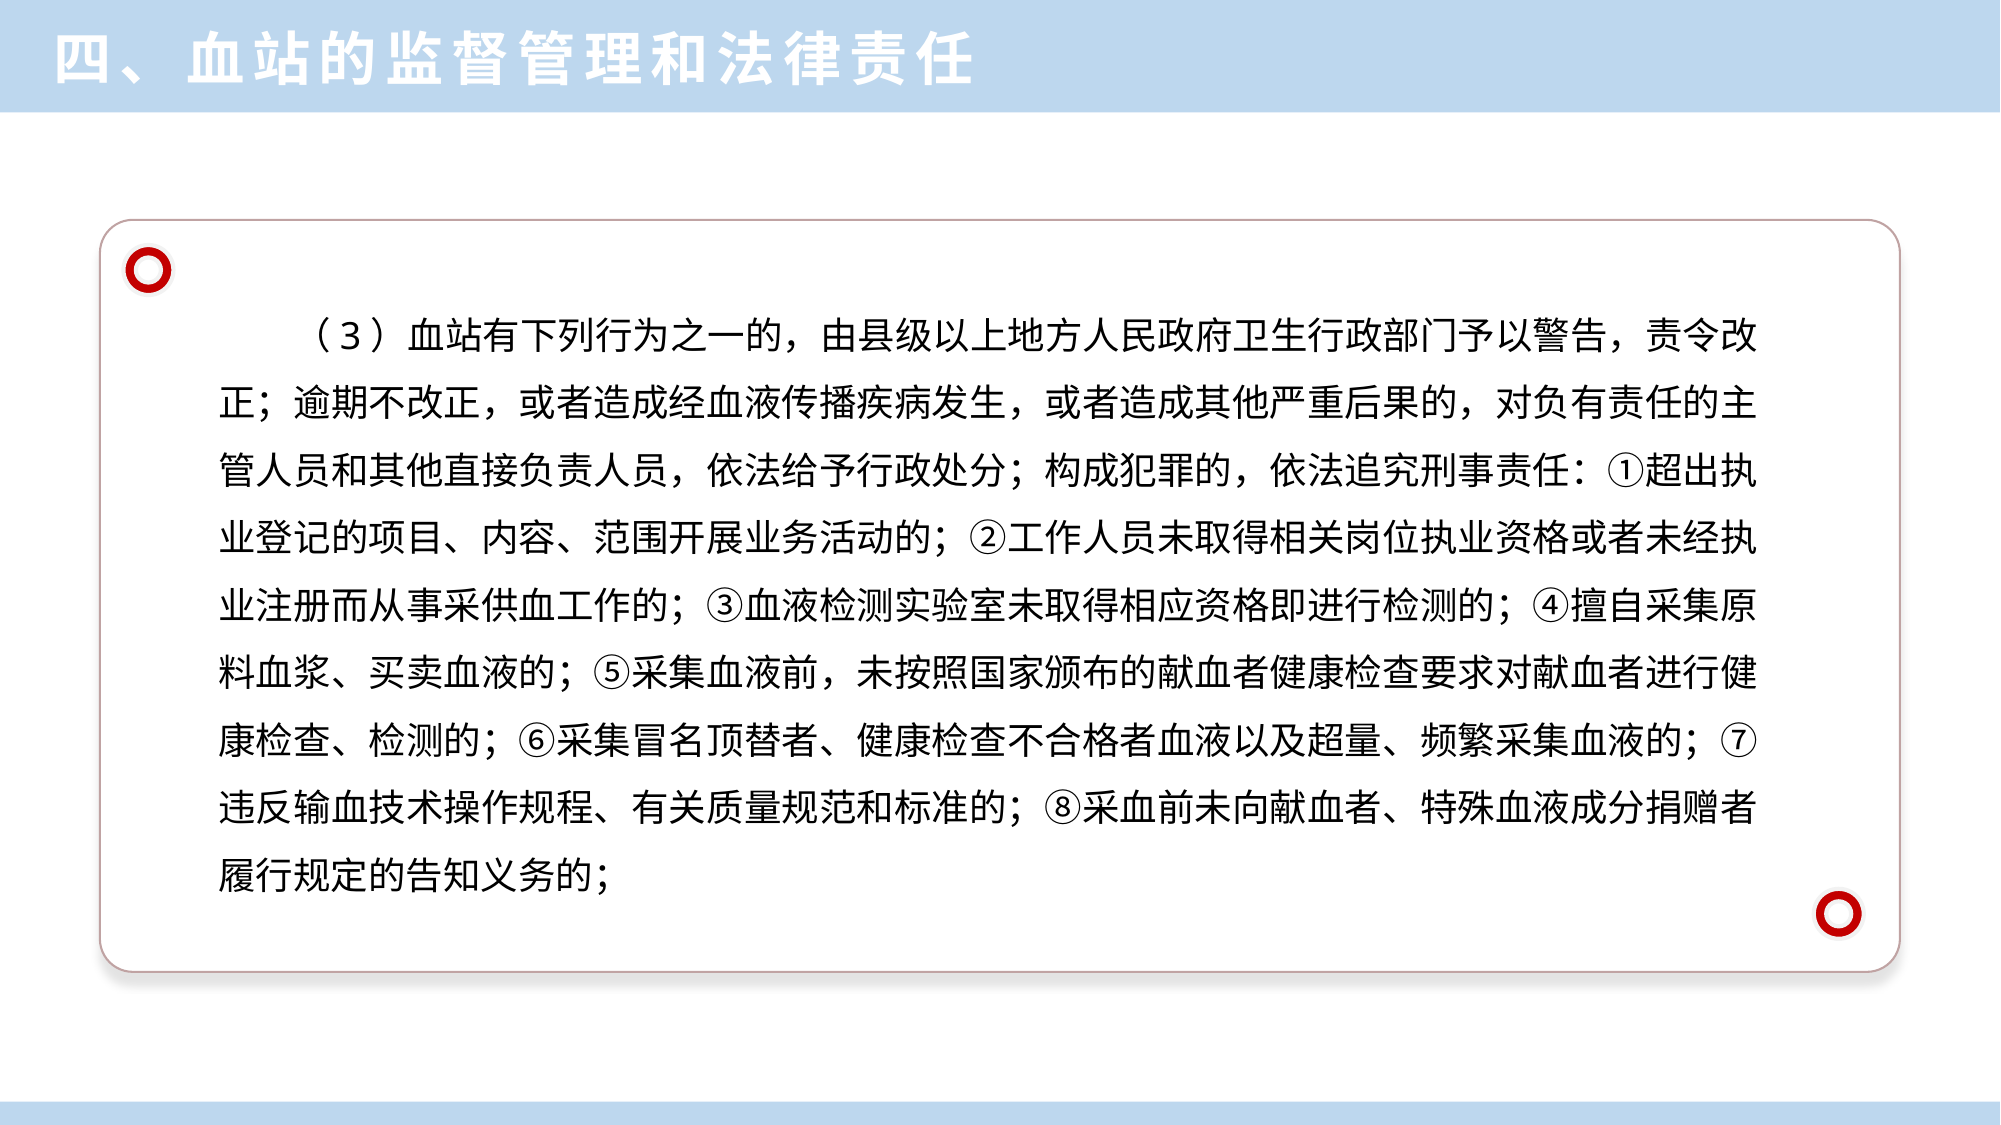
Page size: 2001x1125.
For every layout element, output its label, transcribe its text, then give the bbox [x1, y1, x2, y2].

text_box 四、血站的监督管理和法律责任 [41, 16, 987, 98]
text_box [99, 219, 1900, 972]
